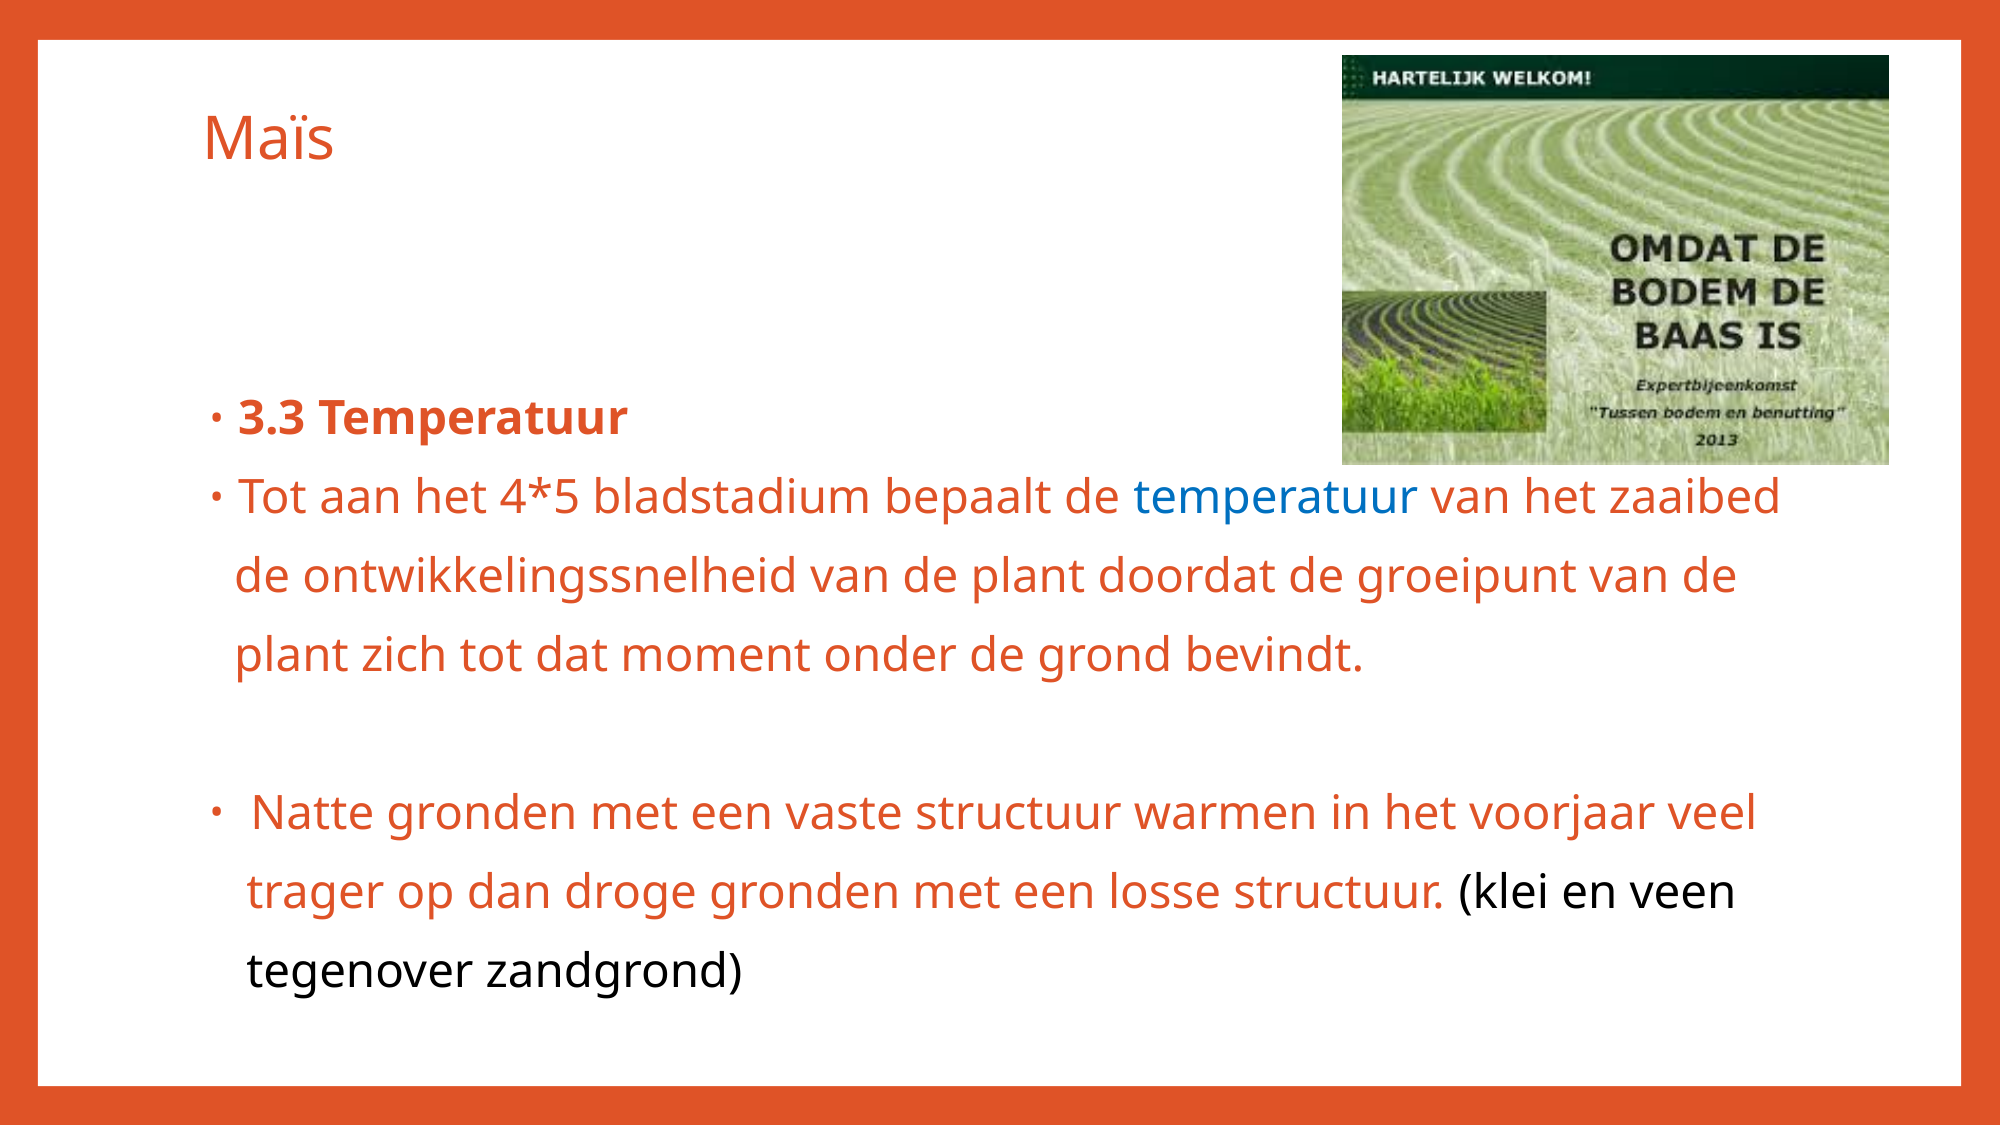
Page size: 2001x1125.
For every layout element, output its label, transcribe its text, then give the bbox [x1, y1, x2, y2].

picture [1342, 55, 1889, 465]
title Maïs [187, 99, 1336, 182]
list 3.3 Temperatuur Tot aan het 4*5 bladstadium bepaalt de temperatuur van het zaaibed de ontwikkelingssnelheid van de plant doordat de groeipunt van de plant zich tot dat moment onder de grond bevindt. Natte gronden met een vaste structuur warmen in het voorjaar veel trager op dan droge gronden met een losse structuur. (klei en veen tegenover zandgrond) [187, 386, 1808, 1039]
